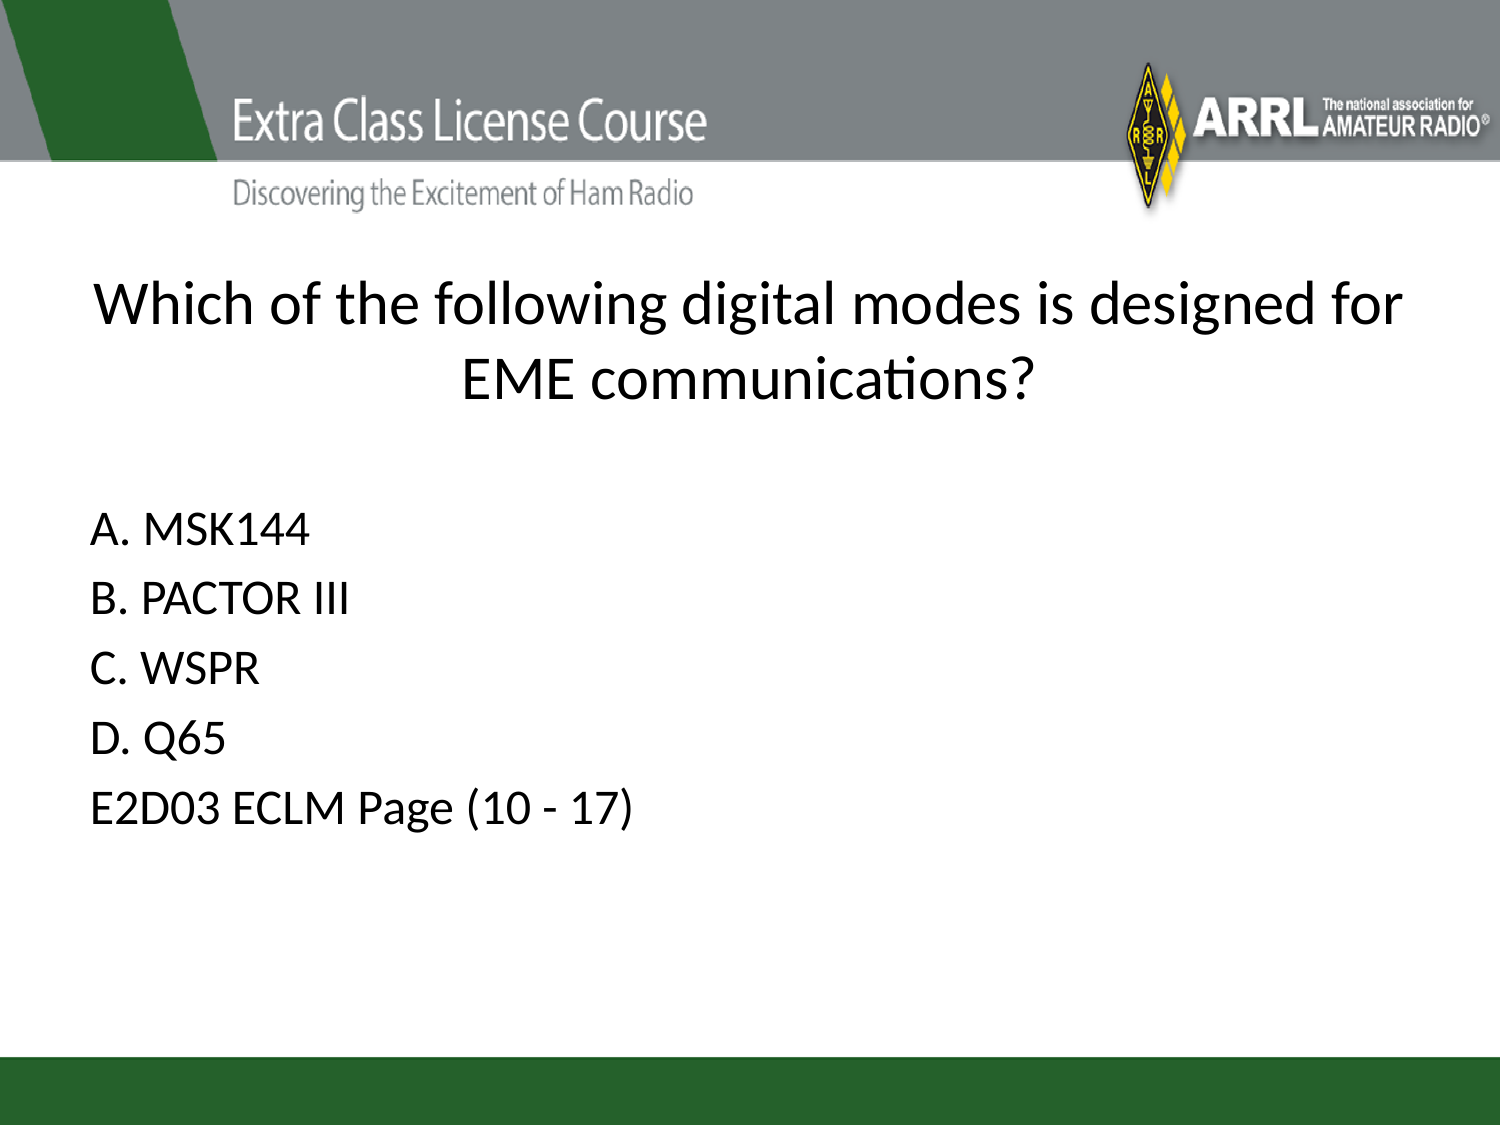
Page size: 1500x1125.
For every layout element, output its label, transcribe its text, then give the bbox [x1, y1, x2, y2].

title Which of the following digital modes is designed for EME communications? [75, 254, 1425, 435]
picture [0, 0, 1500, 1125]
list A. MSK144 B. PACTOR III C. WSPR D. Q65 E2D03 ECLM Page (10 - 17) [75, 487, 1425, 1005]
